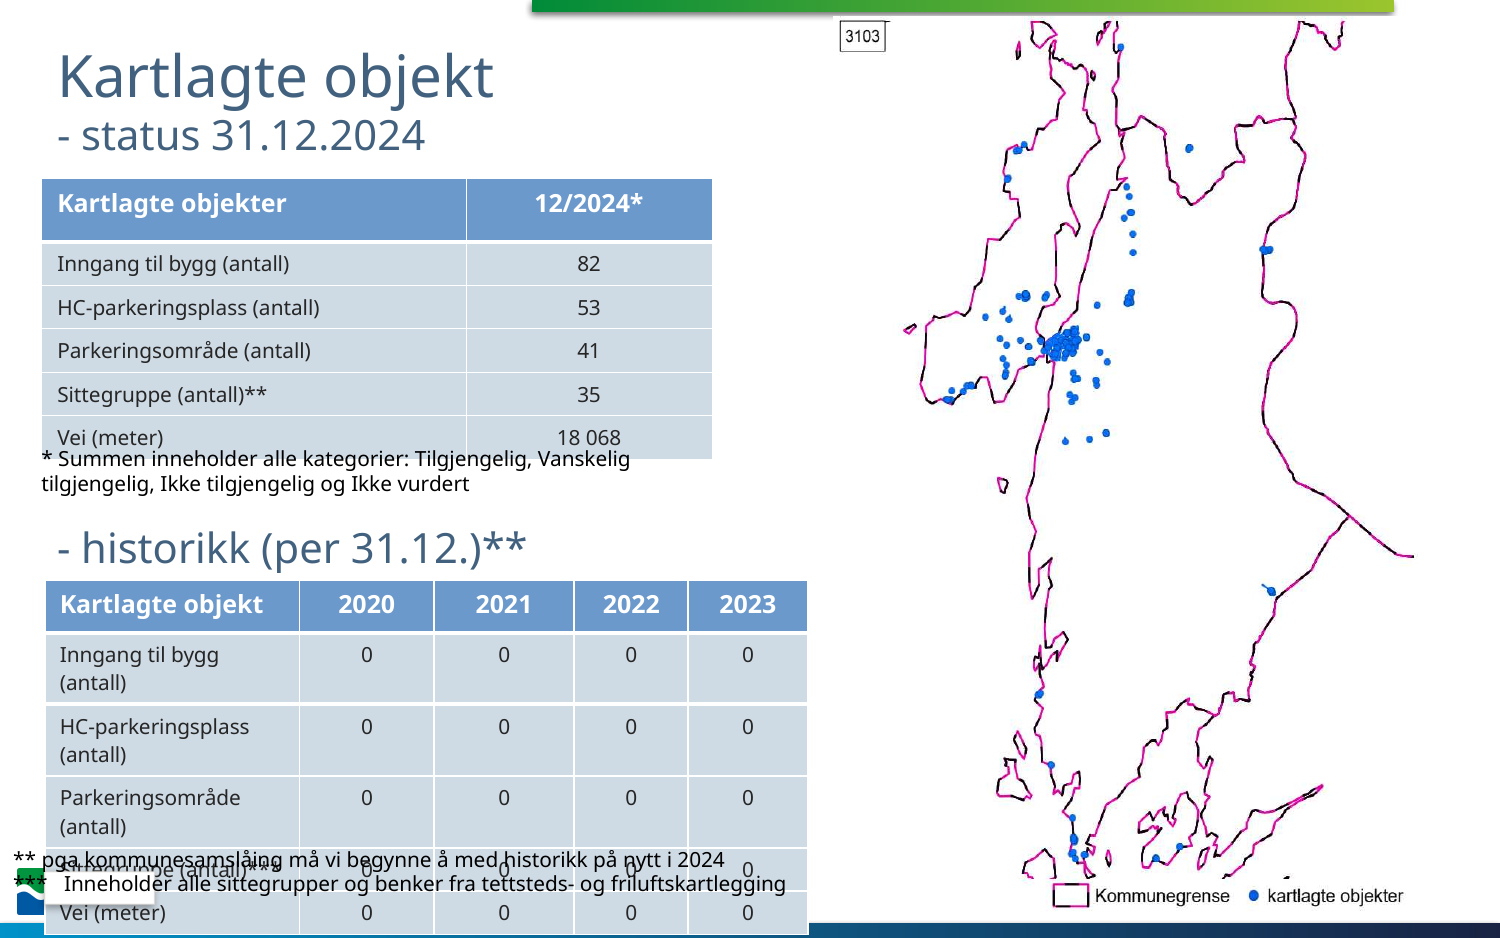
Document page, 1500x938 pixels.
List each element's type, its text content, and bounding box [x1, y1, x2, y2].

table_cell 0 [435, 706, 573, 775]
table_cell 0 [575, 706, 687, 775]
text_box - historikk (per 31.12.)** [42, 496, 828, 580]
table_cell 82 [467, 244, 712, 285]
table_header 2020 [300, 581, 433, 631]
text_box Kartlagte objekt - status 31.12.2024 [42, 24, 828, 167]
table_header 2023 [689, 581, 807, 631]
table_cell Vei (meter) [42, 416, 466, 438]
table_header 2022 [575, 581, 687, 631]
table_cell 0 [689, 706, 807, 775]
table_cell Inngang til bygg (antall) [46, 635, 299, 702]
table_header 12/2024* [467, 179, 712, 240]
table_cell 0 [300, 706, 433, 775]
table_header 2021 [435, 581, 573, 631]
table_cell 0 [435, 904, 573, 934]
table_cell 0 [300, 635, 433, 702]
table_cell 53 [467, 286, 712, 328]
table_cell HC-parkeringsplass (antall) [46, 706, 299, 775]
table_header Kartlagte objekter [42, 179, 466, 240]
table_cell 0 [689, 777, 807, 847]
picture [833, 16, 1419, 913]
table_cell 0 [802, 849, 807, 890]
text_box * Summen inneholder alle kategorier: Tilgjengelig, Vanskelig tilgjengelig, Ikke tilgjengelig og Ikke vurdert [26, 438, 711, 504]
table_cell Parkeringsområde (antall) [42, 329, 466, 372]
table_cell 0 [435, 635, 573, 702]
table_cell 0 [300, 904, 433, 934]
table_cell 0 [575, 777, 687, 838]
table_cell Sittegruppe (antall)** [42, 373, 466, 415]
table_cell 35 [467, 373, 712, 415]
table_cell 0 [689, 635, 807, 702]
table_cell 0 [575, 904, 687, 934]
table_header Kartlagte objekt [46, 581, 299, 631]
table_cell HC-parkeringsplass (antall) [42, 286, 466, 328]
table_cell 0 [435, 777, 573, 838]
table_cell 0 [300, 777, 433, 838]
table_cell 41 [467, 329, 712, 372]
text_box ** pga kommunesamslåing må vi begynne å med historikk på nytt i 2024 *** Inneholder alle sittegrupper og benker fra tettsteds- og friluftskartlegging [0, 838, 802, 904]
table_cell 0 [689, 892, 807, 934]
table_cell 18 068 [467, 416, 712, 459]
table_cell Inngang til bygg (antall) [42, 244, 466, 285]
table_cell Parkeringsområde (antall) [46, 777, 299, 838]
table_cell Vei (meter) [46, 904, 299, 934]
table_cell 0 [575, 635, 687, 702]
